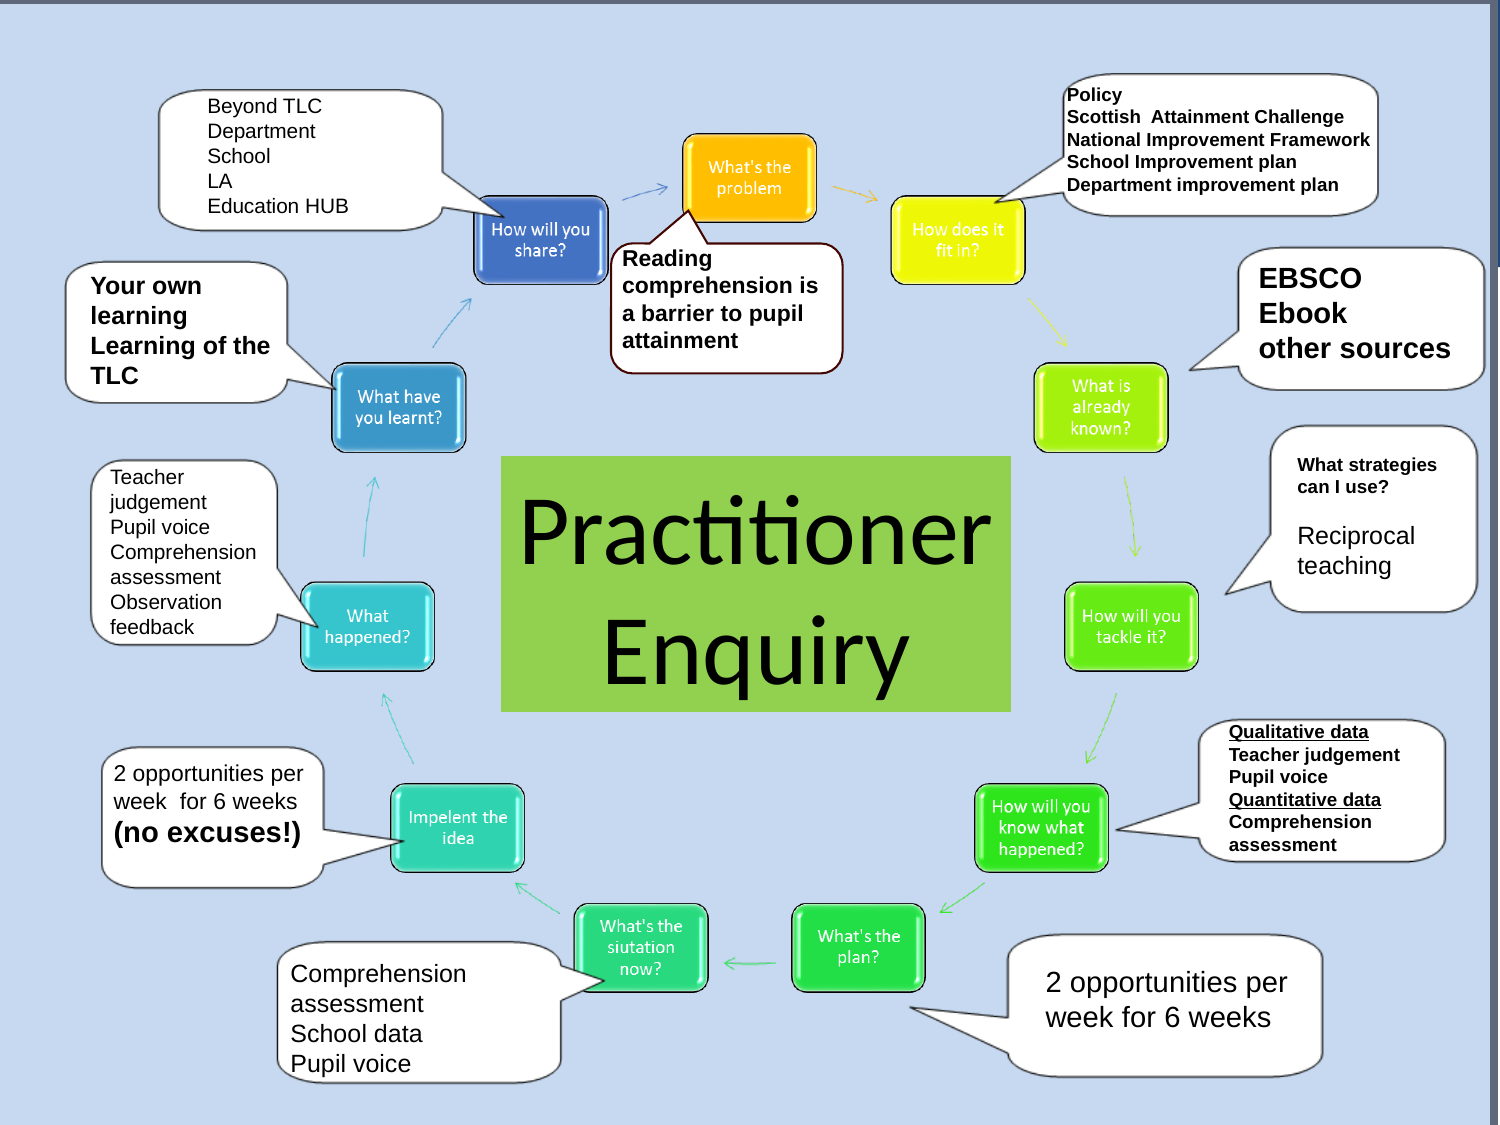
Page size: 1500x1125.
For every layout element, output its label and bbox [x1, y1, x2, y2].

text_box [0, 0, 1498, 1125]
picture [64, 72, 1488, 1086]
